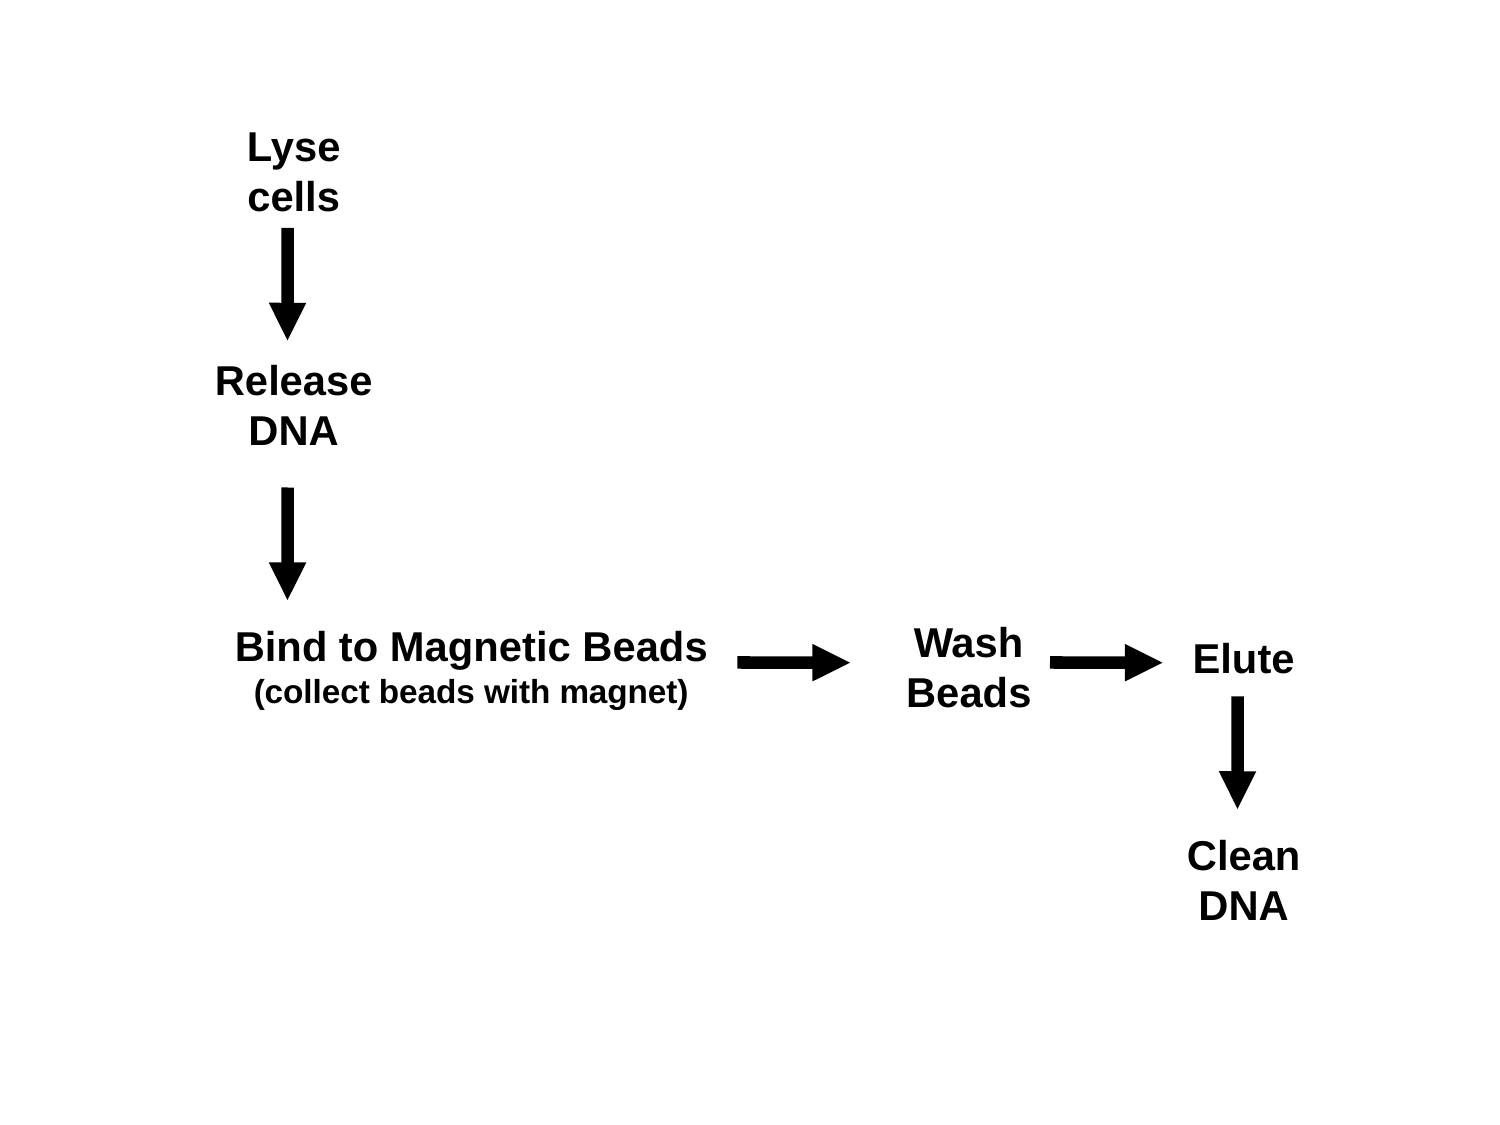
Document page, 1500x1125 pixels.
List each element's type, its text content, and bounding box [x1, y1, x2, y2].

text_box Clean DNA [1137, 821, 1350, 937]
text_box Release DNA [187, 346, 400, 462]
text_box Lyse cells [212, 112, 375, 228]
text_box Wash Beads [862, 608, 1075, 724]
text_box Bind to Magnetic Beads (collect beads with magnet) [219, 612, 723, 718]
table_cell 3 [1137, 664, 1158, 668]
text_box Elute [1137, 624, 1350, 690]
table_cell 4 [1052, 664, 1075, 668]
